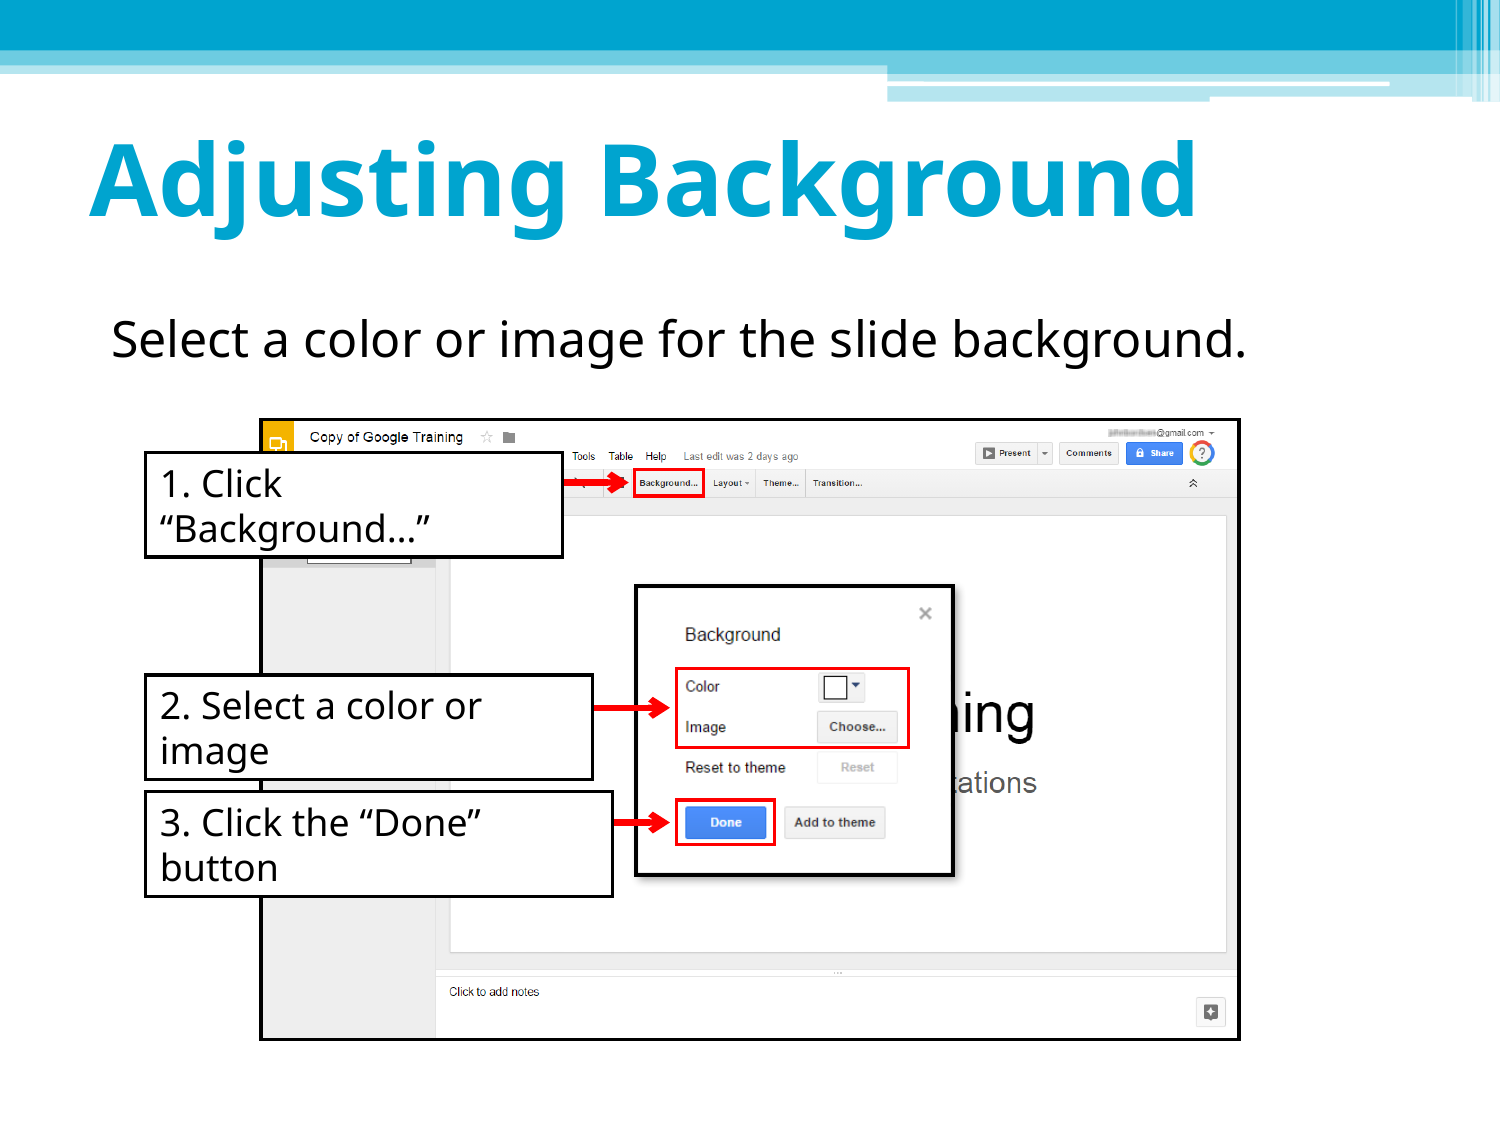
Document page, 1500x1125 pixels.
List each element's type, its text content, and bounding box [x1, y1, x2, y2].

title Adjusting Background [75, 90, 1418, 263]
text_box 1. Click “Background…” [145, 452, 262, 557]
list Select a color or image for the slide background. [75, 299, 1418, 450]
picture [262, 421, 1238, 1038]
text_box 2. Select a color or image [145, 674, 262, 780]
text_box 3. Click the “Done” button [145, 791, 262, 897]
